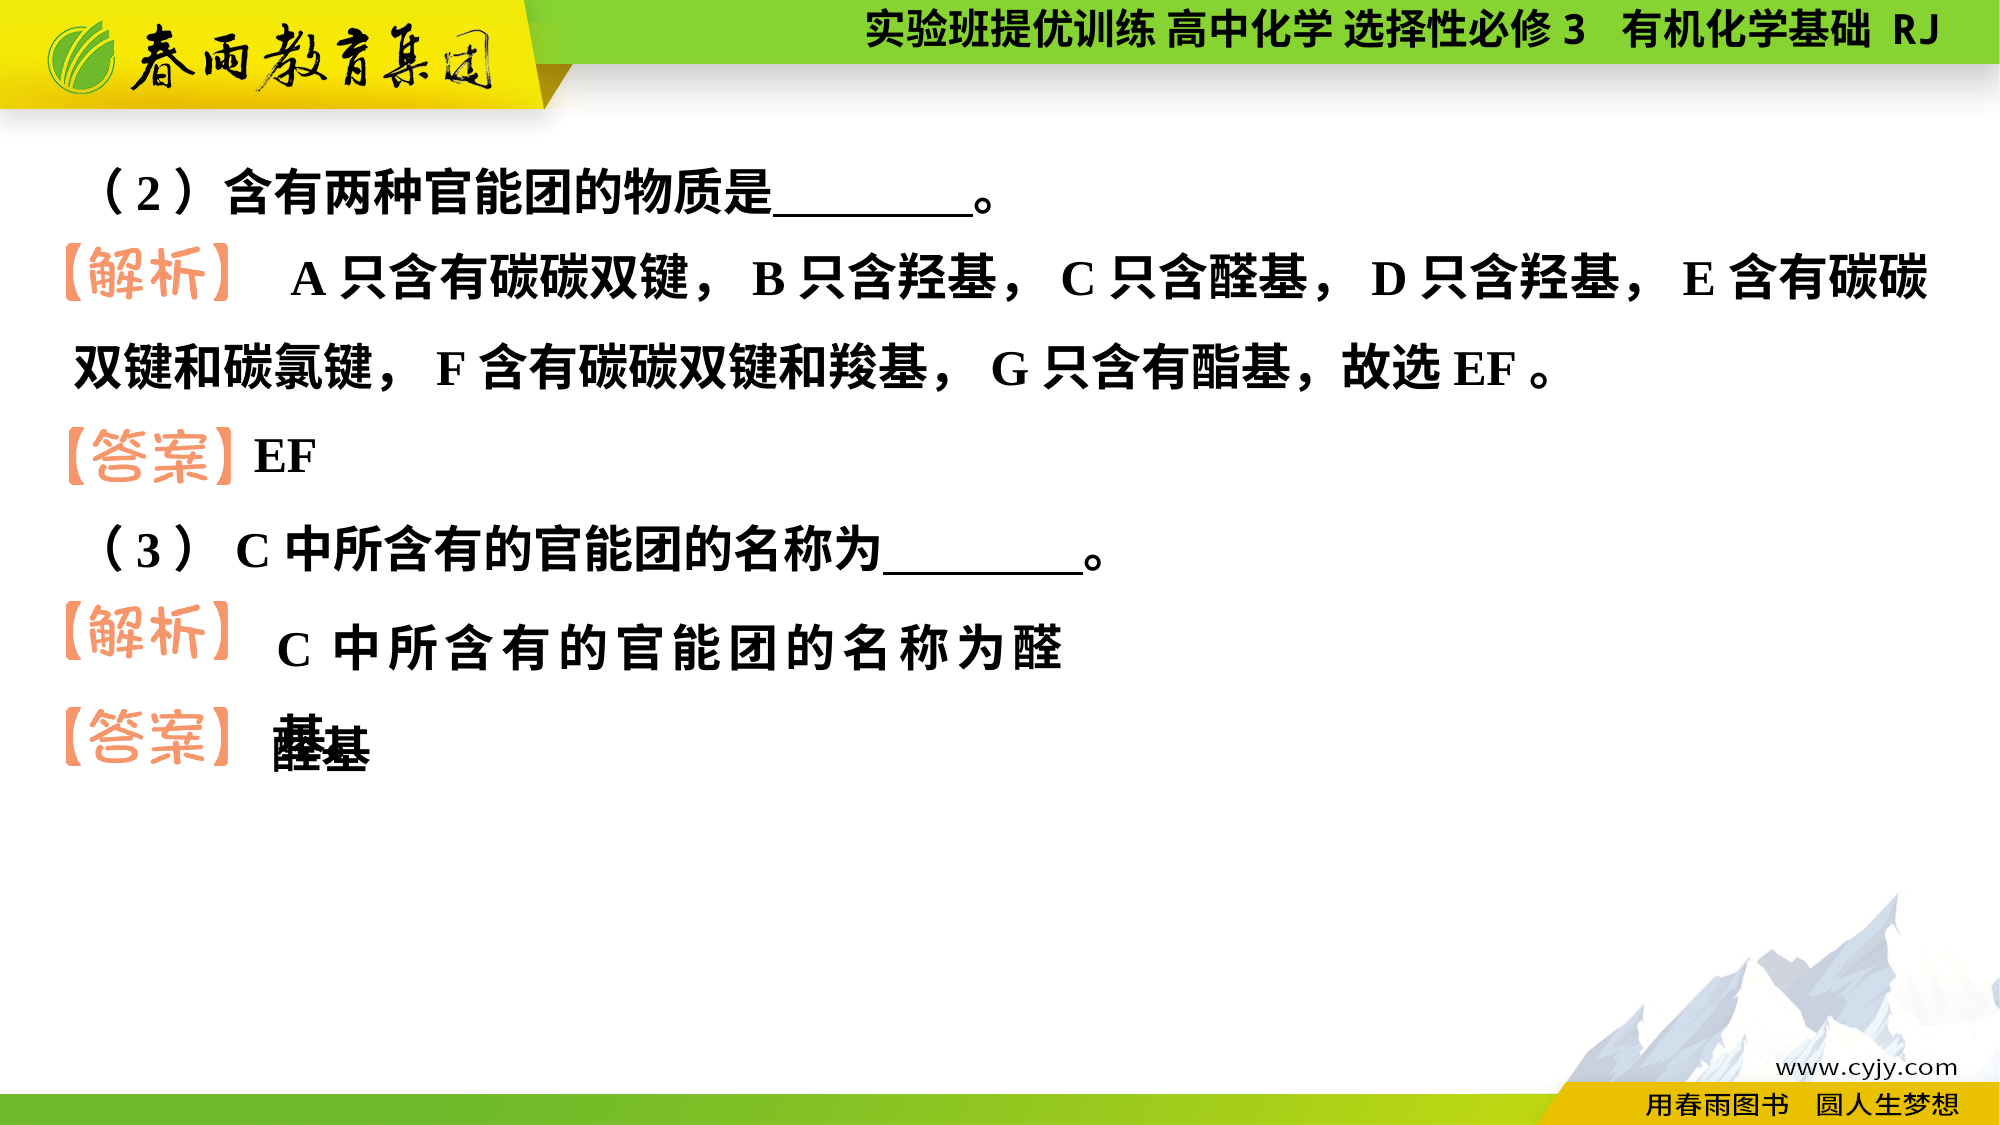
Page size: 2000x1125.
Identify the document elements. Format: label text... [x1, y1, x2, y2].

text_box （3）C中所含有的官能团的名称为 。 [59, 480, 1944, 586]
picture [0, 0, 2000, 1125]
text_box 醛基 [256, 680, 387, 786]
text_box A只含有碳碳双键，B只含羟基，C只含醛基，D只含羟基，E含有碳碳双键和碳氯键，F含有碳碳双键和羧基，G只含有酯基，故选EF。 [59, 208, 1944, 403]
list （2）含有两种官能团的物质是 。 [59, 122, 1944, 208]
text_box C中所含有的官能团的名称为醛基。 [261, 579, 1078, 685]
text_box EF [238, 414, 395, 480]
